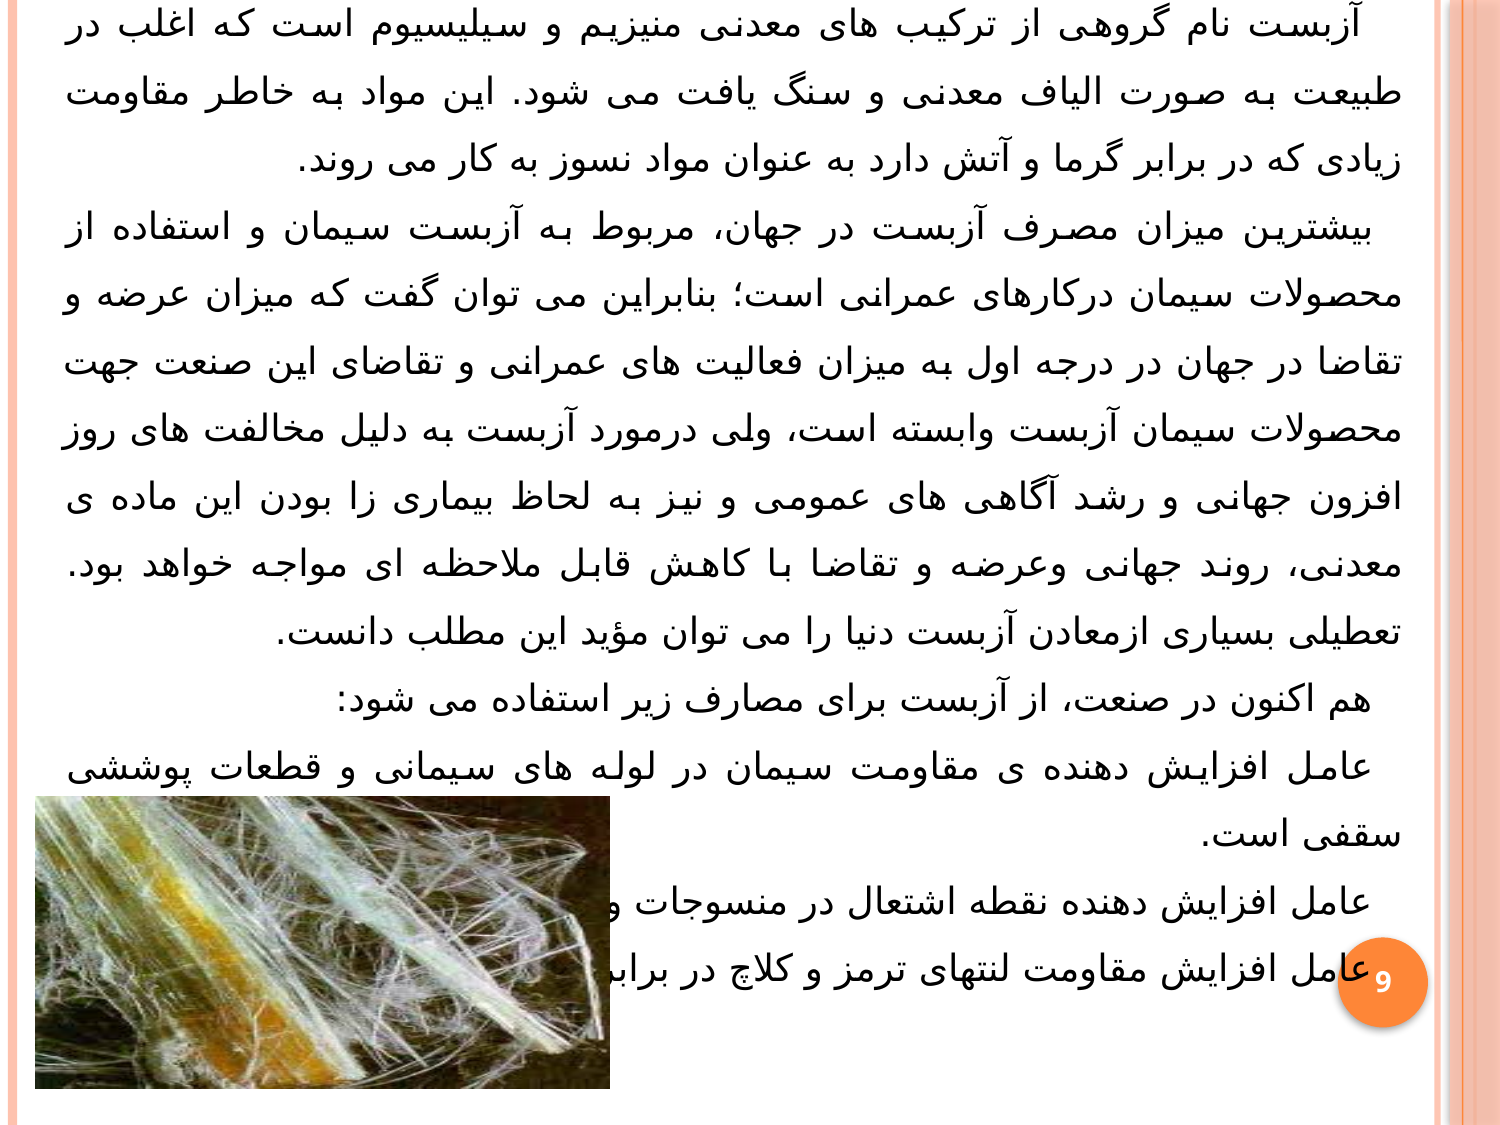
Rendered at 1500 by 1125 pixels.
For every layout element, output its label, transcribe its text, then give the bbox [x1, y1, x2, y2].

text_box آزبست آزبست نام گروهی از ترکیب های معدنی منیزیم و سیلیسیوم است که اغلب در طبیعت به صورت الیاف معدنی و سنگ یافت می شود. این مواد به خاطر مقاومت زیادی که در برابر گرما و آتش دارد به عنوان مواد نسوز به کار می روند. بیشترین میزان مصرف آزبست در جهان، مربوط به آزبست سیمان و استفاده از محصولات سیمان درکارهای عمرانی است؛ بنابراین می توان گفت که میزان عرضه و تقاضا در جهان در درجه اول به میزان فعالیت های عمرانی و تقاضای این صنعت جهت محصولات سیمان آزبست وابسته است، ولی درمورد آزبست به دلیل مخالفت های روز افزون جهانی و رشد آگاهی های عمومی و نیز به لحاظ بیماری زا بودن این ماده ی معدنی، روند جهانی وعرضه و تقاضا با کاهش قابل ملاحظه ای مواجه خواهد بود. تعطیلی بسیاری ازمعادن آزبست دنیا را می توان مؤید این مطلب دانست. هم اکنون در صنعت، از آزبست برای مصارف زیر استفاده می شود: عامل افزایش دهنده ی مقاومت سیمان در لوله های سیمانی و قطعات پوششی سقفی است. عامل افزایش دهنده نقطه اشتعال در منسوجات و محصولات کاغذی است. عامل افزایش مقاومت لنتهای ترمز و کلاچ در برابر سایش هاست. [46, 0, 1418, 1057]
picture [34, 796, 610, 1090]
slide_number 9 [1333, 940, 1434, 1027]
